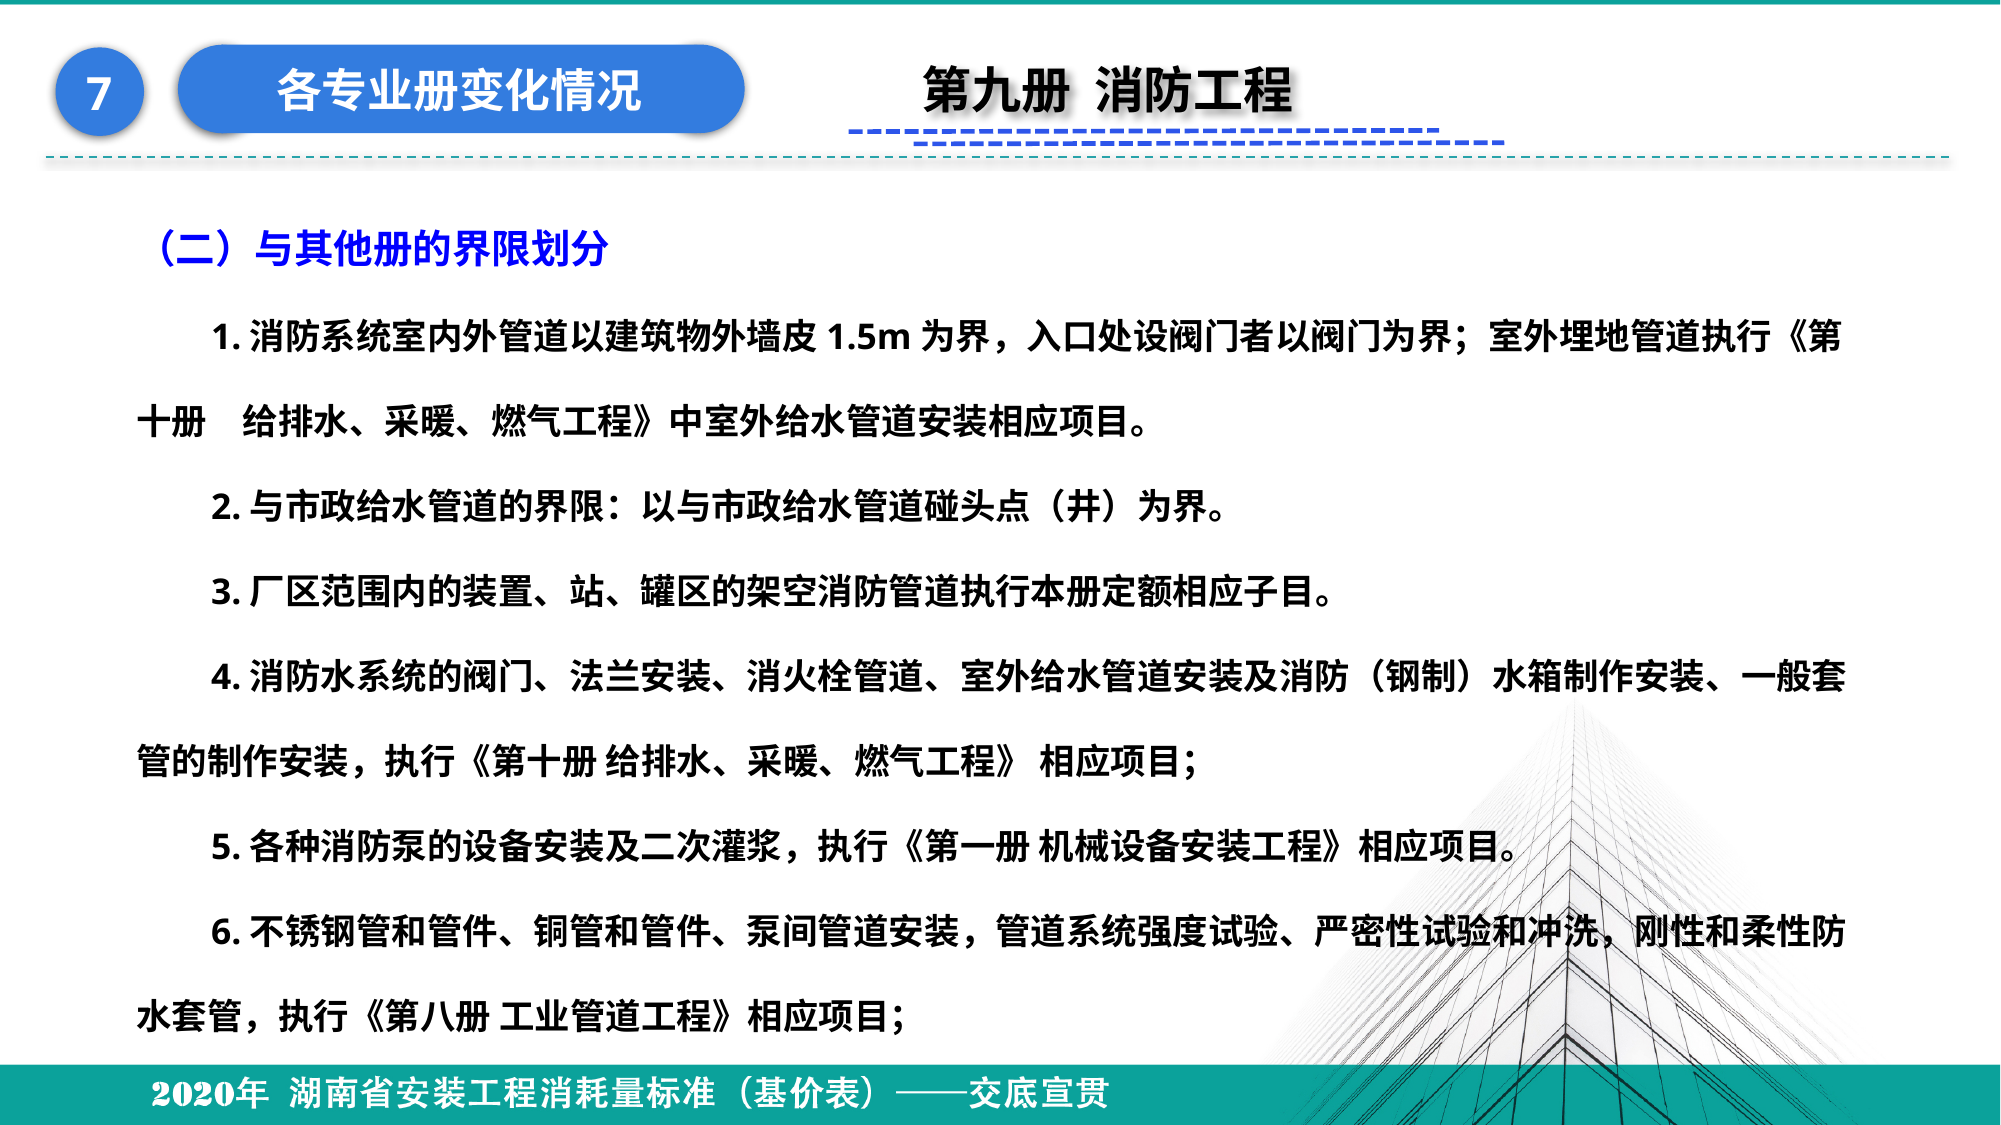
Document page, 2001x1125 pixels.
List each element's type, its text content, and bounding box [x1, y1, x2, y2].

picture [0, 0, 2001, 1125]
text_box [45, 44, 1955, 158]
slide_number [1918, 0, 2000, 52]
text_box （二）与其他册的界限划分 1.消防系统室内外管道以建筑物外墙皮1.5m为界，入口处设阀门者以阀门为界；室外埋地管道执行《第十册 给排水、采暖、燃气工程》中室外给水管道安装相应项目。 2.与市政给水管道的界限：以与市政给水管道碰头点（井）为界。 3.厂区范围内的装置、站、罐区的架空消防管道执行本册定额相应子目。 4.消防水系统的阀门、法兰安装、消火栓管道、室外给水管道安装及消防（钢制）水箱制作安装、一般套管的制作安装，执行《第十册 给排水、采暖、燃气工程》 相应项目； 5.各种消防泵的设备安装及二次灌浆，执行《第一册 机械设备安装工程》相应项目。 6.不锈钢管和管件、铜管和管件、泵间管道安装，管道系统强度试验、严密性试验和冲洗，刚性和柔性防水套管，执行《第八册 工业管道工程》相应项目； [121, 169, 1864, 1045]
